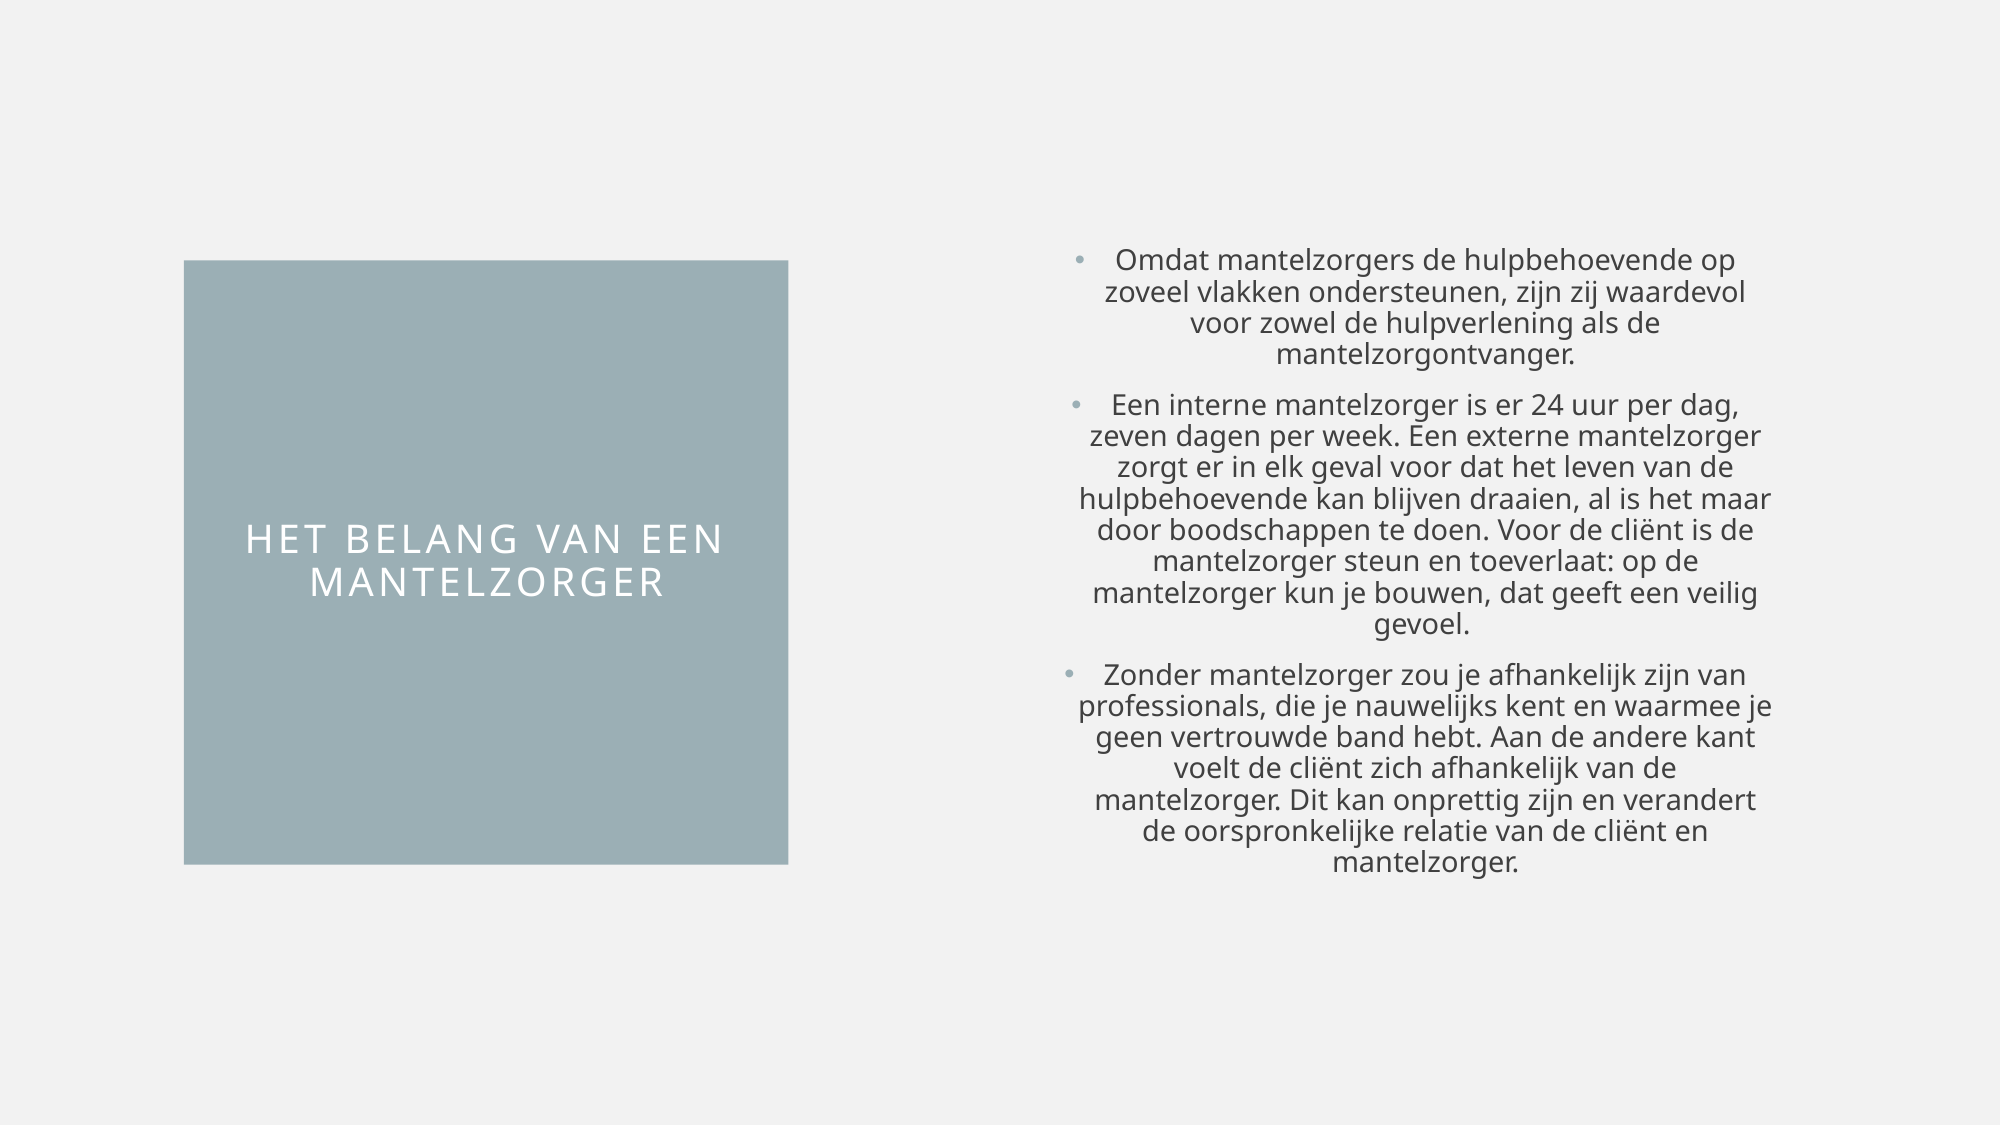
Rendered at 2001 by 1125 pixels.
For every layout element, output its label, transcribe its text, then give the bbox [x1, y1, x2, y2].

list Omdat mantelzorgers de hulpbehoevende op zoveel vlakken ondersteunen, zijn zij waardevol voor zowel de hulpverlening als de mantelzorgontvanger. Een interne mantelzorger is er 24 uur per dag, zeven dagen per week. Een externe mantelzorger zorgt er in elk geval voor dat het leven van de hulpbehoevende kan blijven draaien, al is het maar door boodschappen te doen. Voor de cliënt is de mantelzorger steun en toeverlaat: op de mantelzorger kun je bouwen, dat geeft een veilig gevoel. Zonder mantelzorger zou je afhankelijk zijn van professionals, die je nauwelijks kent en waarmee je geen vertrouwde band hebt. Aan de andere kant voelt de cliënt zich afhankelijk van de mantelzorger. Dit kan onprettig zijn en verandert de oorspronkelijke relatie van de cliënt en mantelzorger. [1026, 236, 1791, 888]
title Het belang van een mantelzorger [181, 258, 791, 867]
